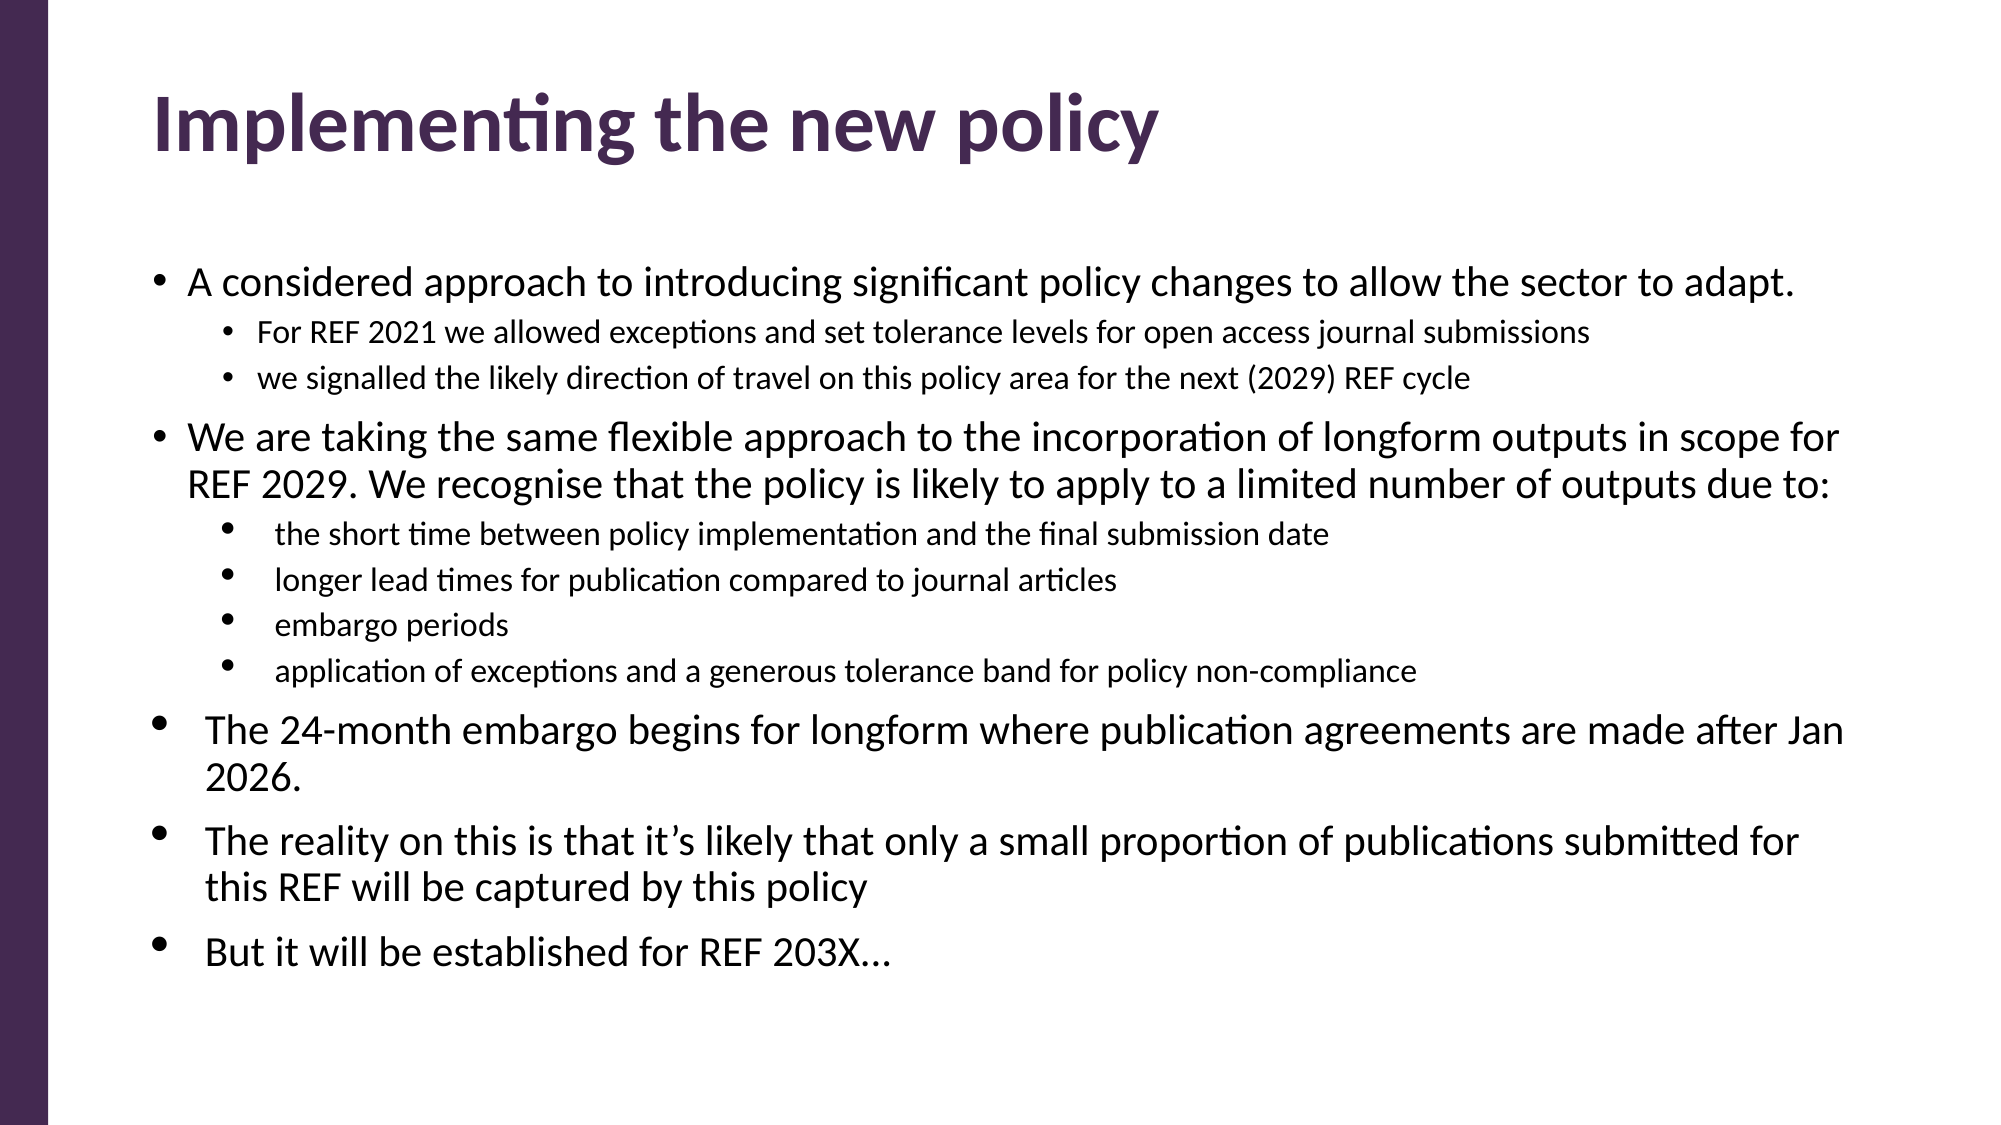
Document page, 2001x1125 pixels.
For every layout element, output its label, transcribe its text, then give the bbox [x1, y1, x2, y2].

list A considered approach to introducing significant policy changes to allow the sector to adapt. For REF 2021 we allowed exceptions and set tolerance levels for open access journal submissions we signalled the likely direction of travel on this policy area for the next (2029) REF cycle We are taking the same flexible approach to the incorporation of longform outputs in scope for REF 2029. We recognise that the policy is likely to apply to a limited number of outputs due to: the short time between policy implementation and the final submission date longer lead times for publication compared to journal articles embargo periods application of exceptions and a generous tolerance band for policy non-compliance The 24-month embargo begins for longform where publication agreements are made after Jan 2026. The reality on this is that it’s likely that only a small proportion of publications submitted for this REF will be captured by this policy But it will be established for REF 203X... [137, 251, 1863, 1014]
text_box [0, 0, 49, 1125]
title Implementing the new policy [137, 59, 1863, 251]
